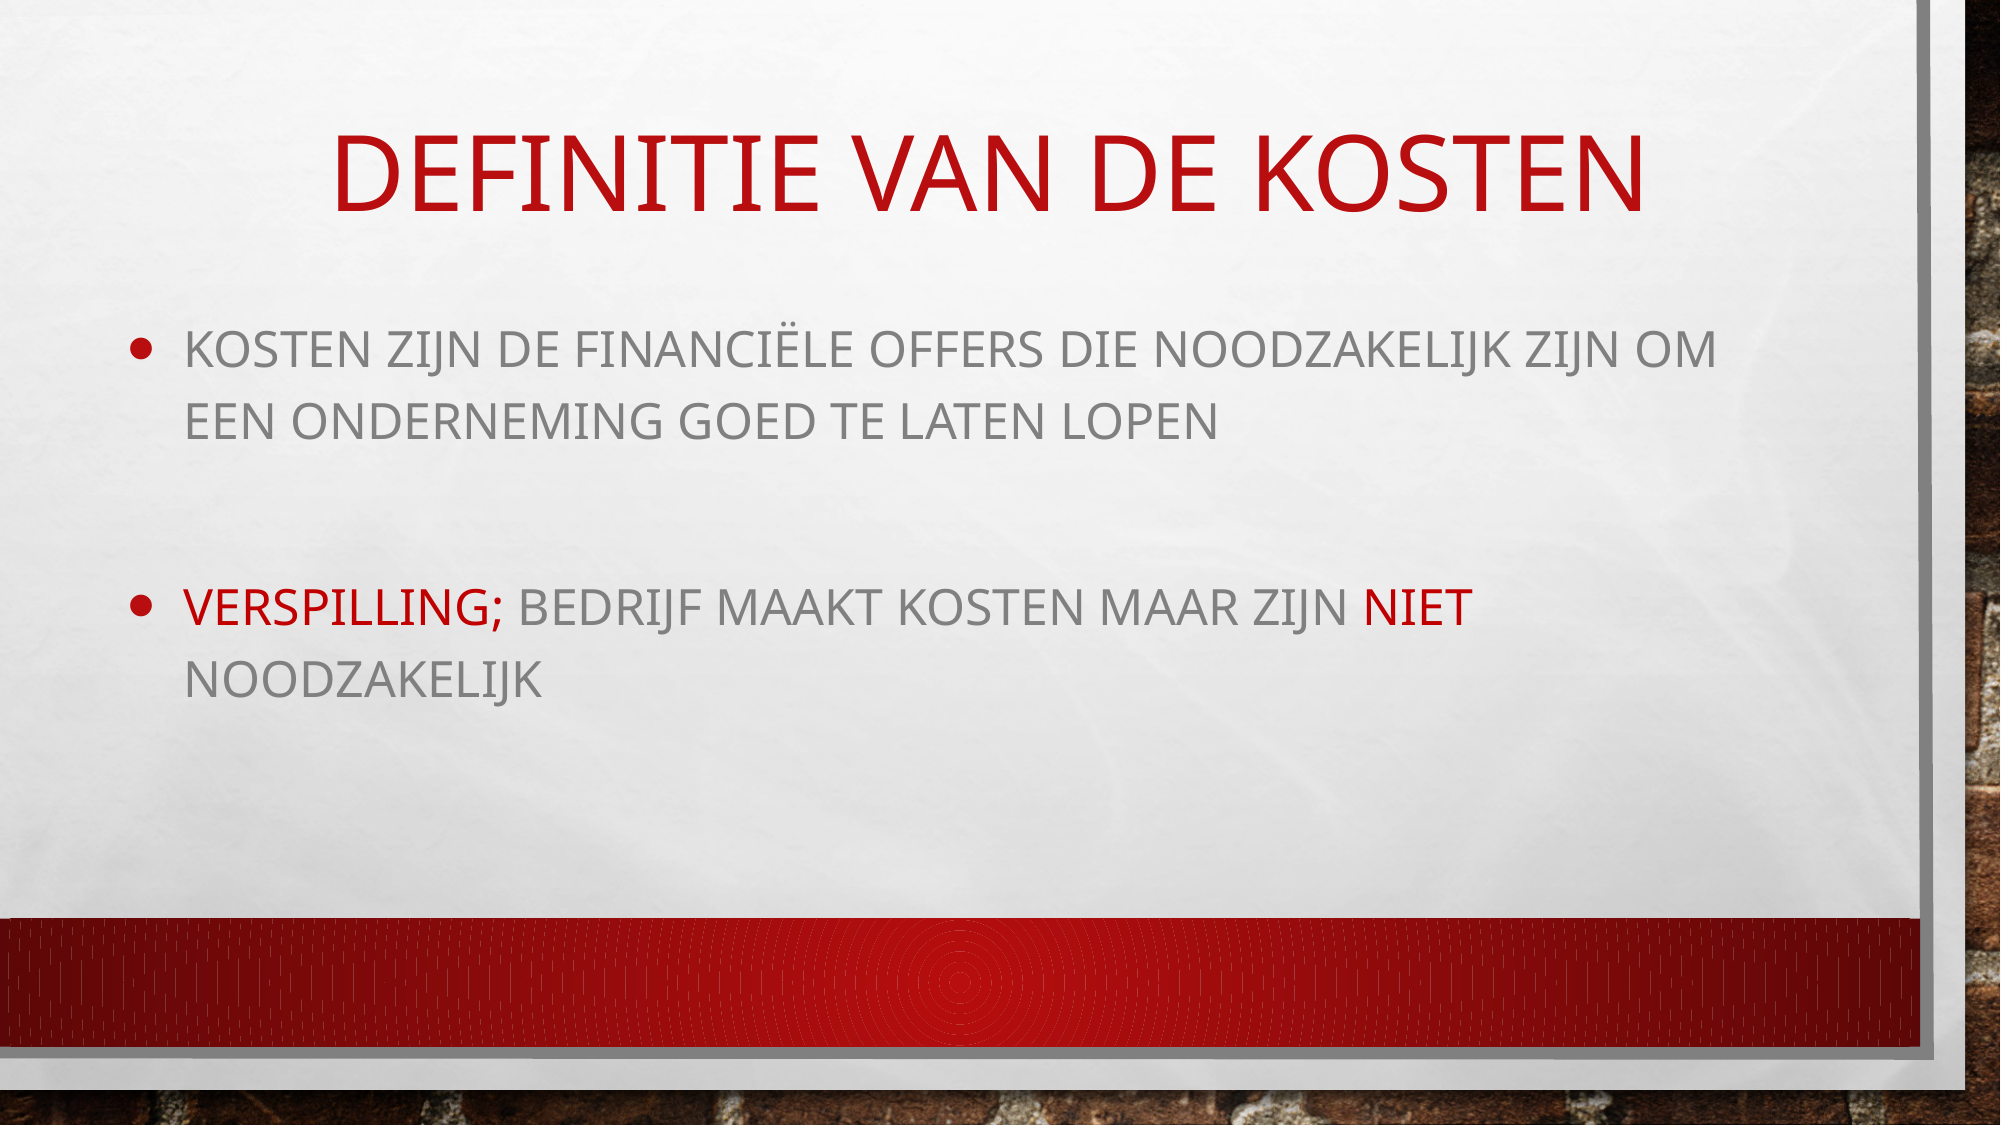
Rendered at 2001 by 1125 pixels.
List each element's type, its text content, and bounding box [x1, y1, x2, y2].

list Kosten zijn de financiële offers die noodzakelijk zijn om een onderneming goed te laten lopen Verspilling; bedrijf maakt kosten maar zijn niet noodzakelijk [112, 227, 1818, 883]
title Definitie van de kosten [161, 112, 1818, 227]
picture [0, 0, 2000, 1125]
